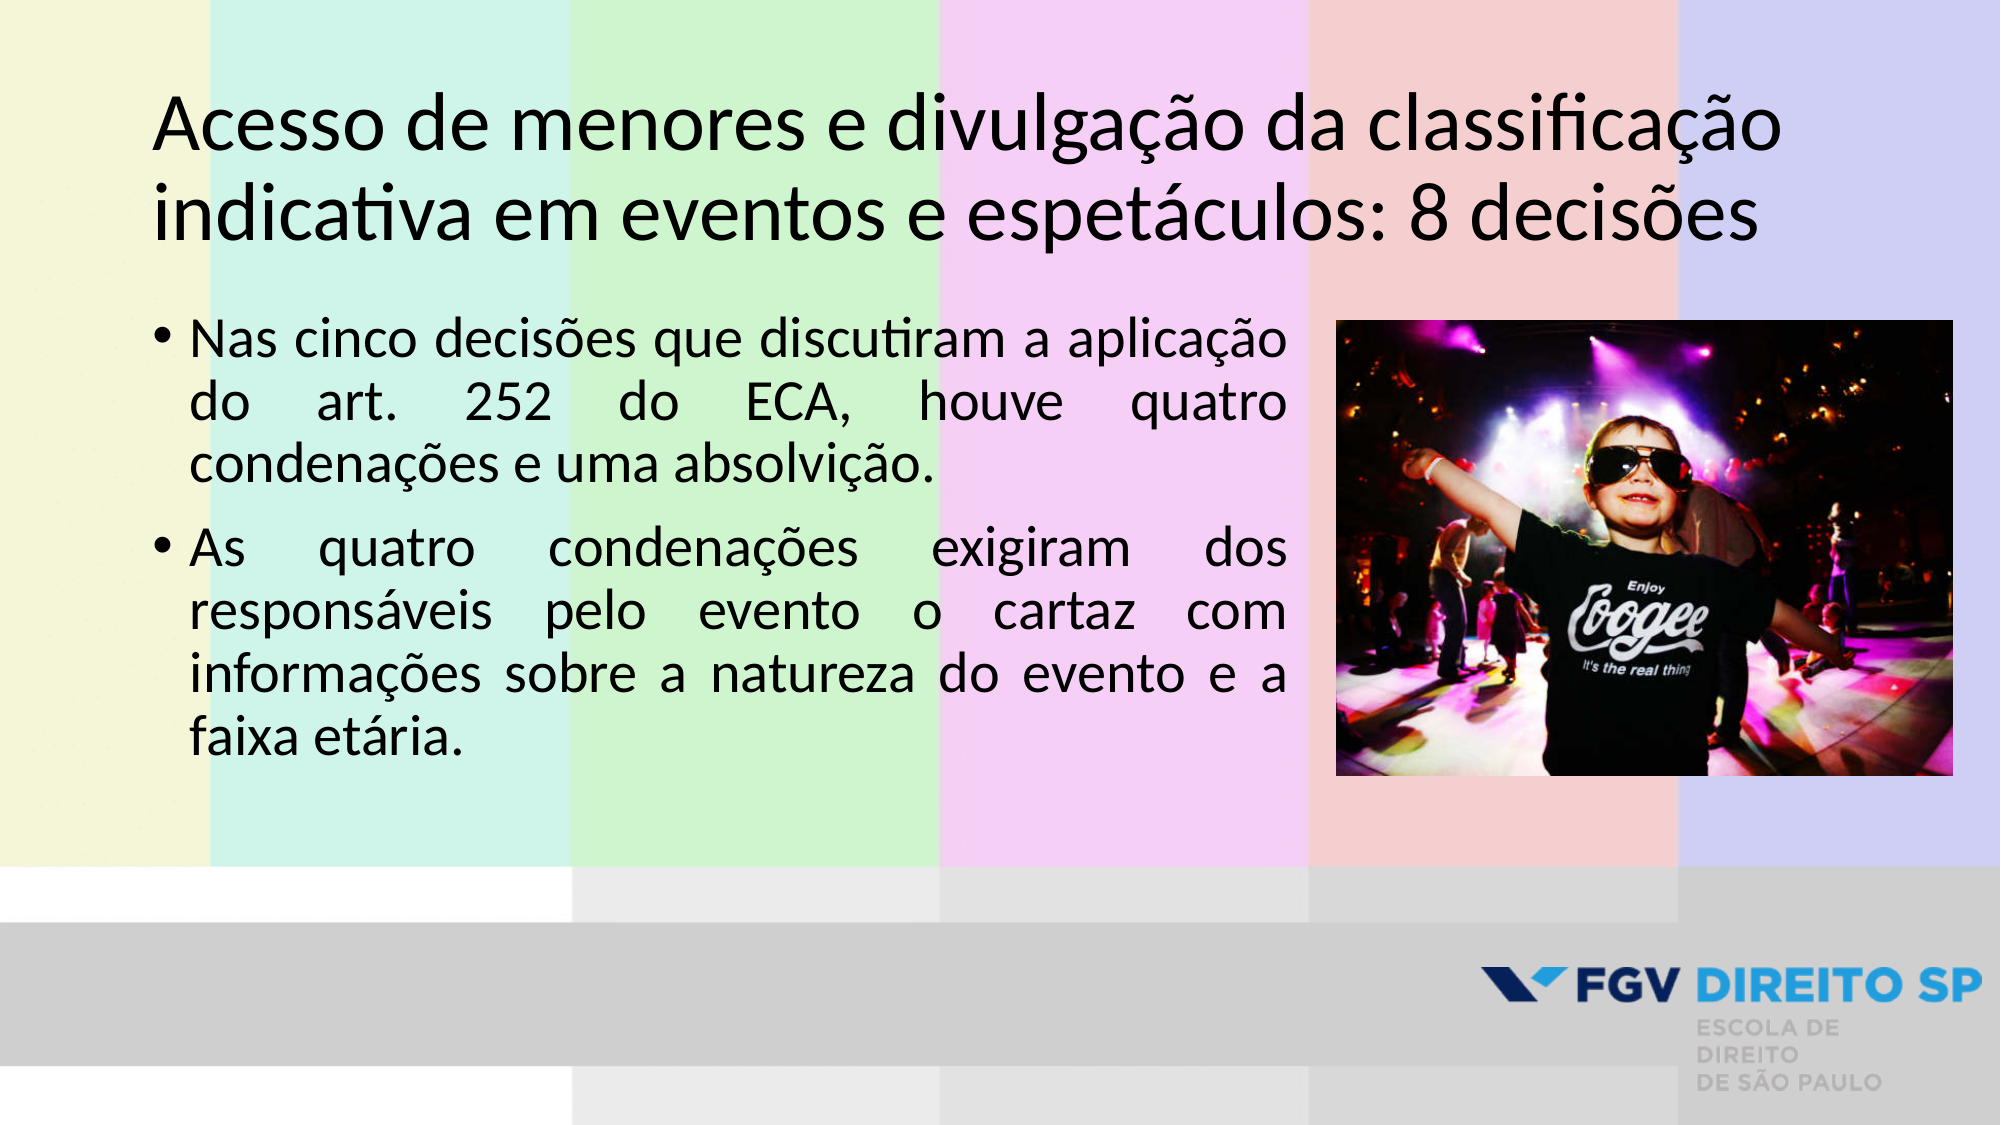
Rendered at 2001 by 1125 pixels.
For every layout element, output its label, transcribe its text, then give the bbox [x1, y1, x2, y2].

list Nas cinco decisões que discutiram a aplicação do art. 252 do ECA, houve quatro condenações e uma absolvição. As quatro condenações exigiram dos responsáveis pelo evento o cartaz com informações sobre a natureza do evento e a faixa etária. [137, 299, 1304, 1014]
picture [1481, 967, 1982, 1091]
title Acesso de menores e divulgação da classificação indicativa em eventos e espetáculos: 8 decisões [137, 59, 1863, 278]
picture [1336, 320, 1953, 776]
